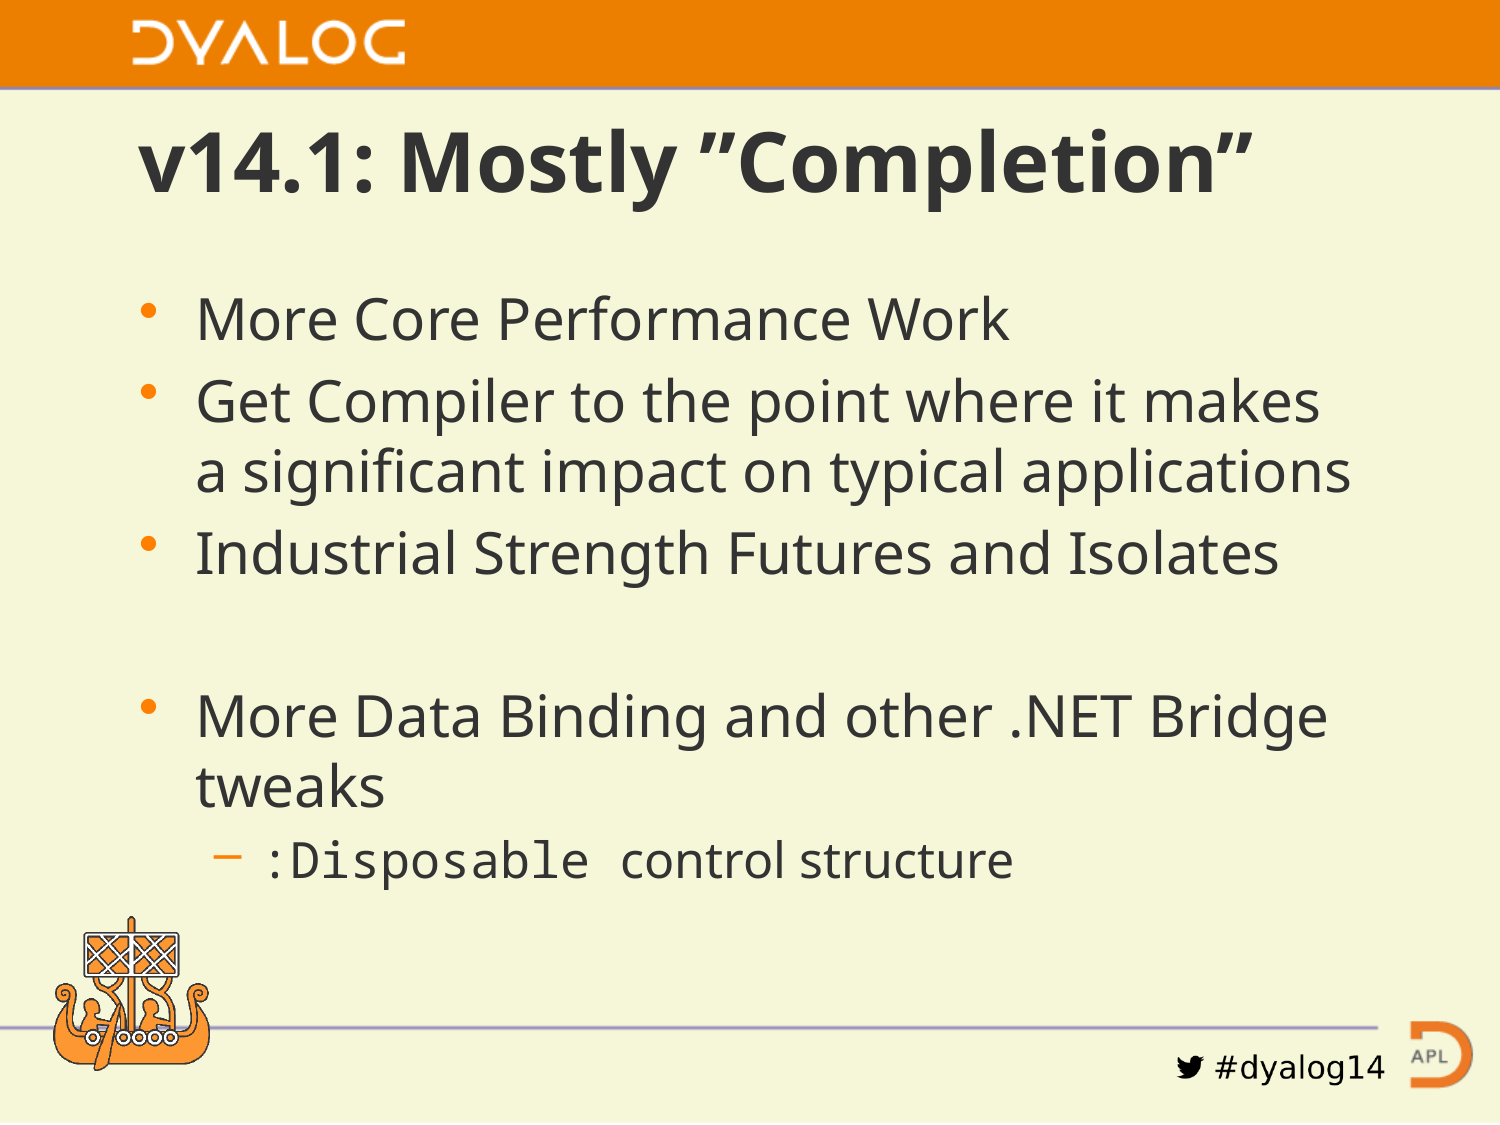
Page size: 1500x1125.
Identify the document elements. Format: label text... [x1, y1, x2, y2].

picture [0, 0, 1500, 1123]
title v14.1: Mostly ”Completion” [123, 101, 1376, 254]
list More Core Performance Work Get Compiler to the point where it makes a significant impact on typical applications Industrial Strength Futures and Isolates More Data Binding and other .NET Bridge tweaks :Disposable control structure [123, 275, 1376, 842]
